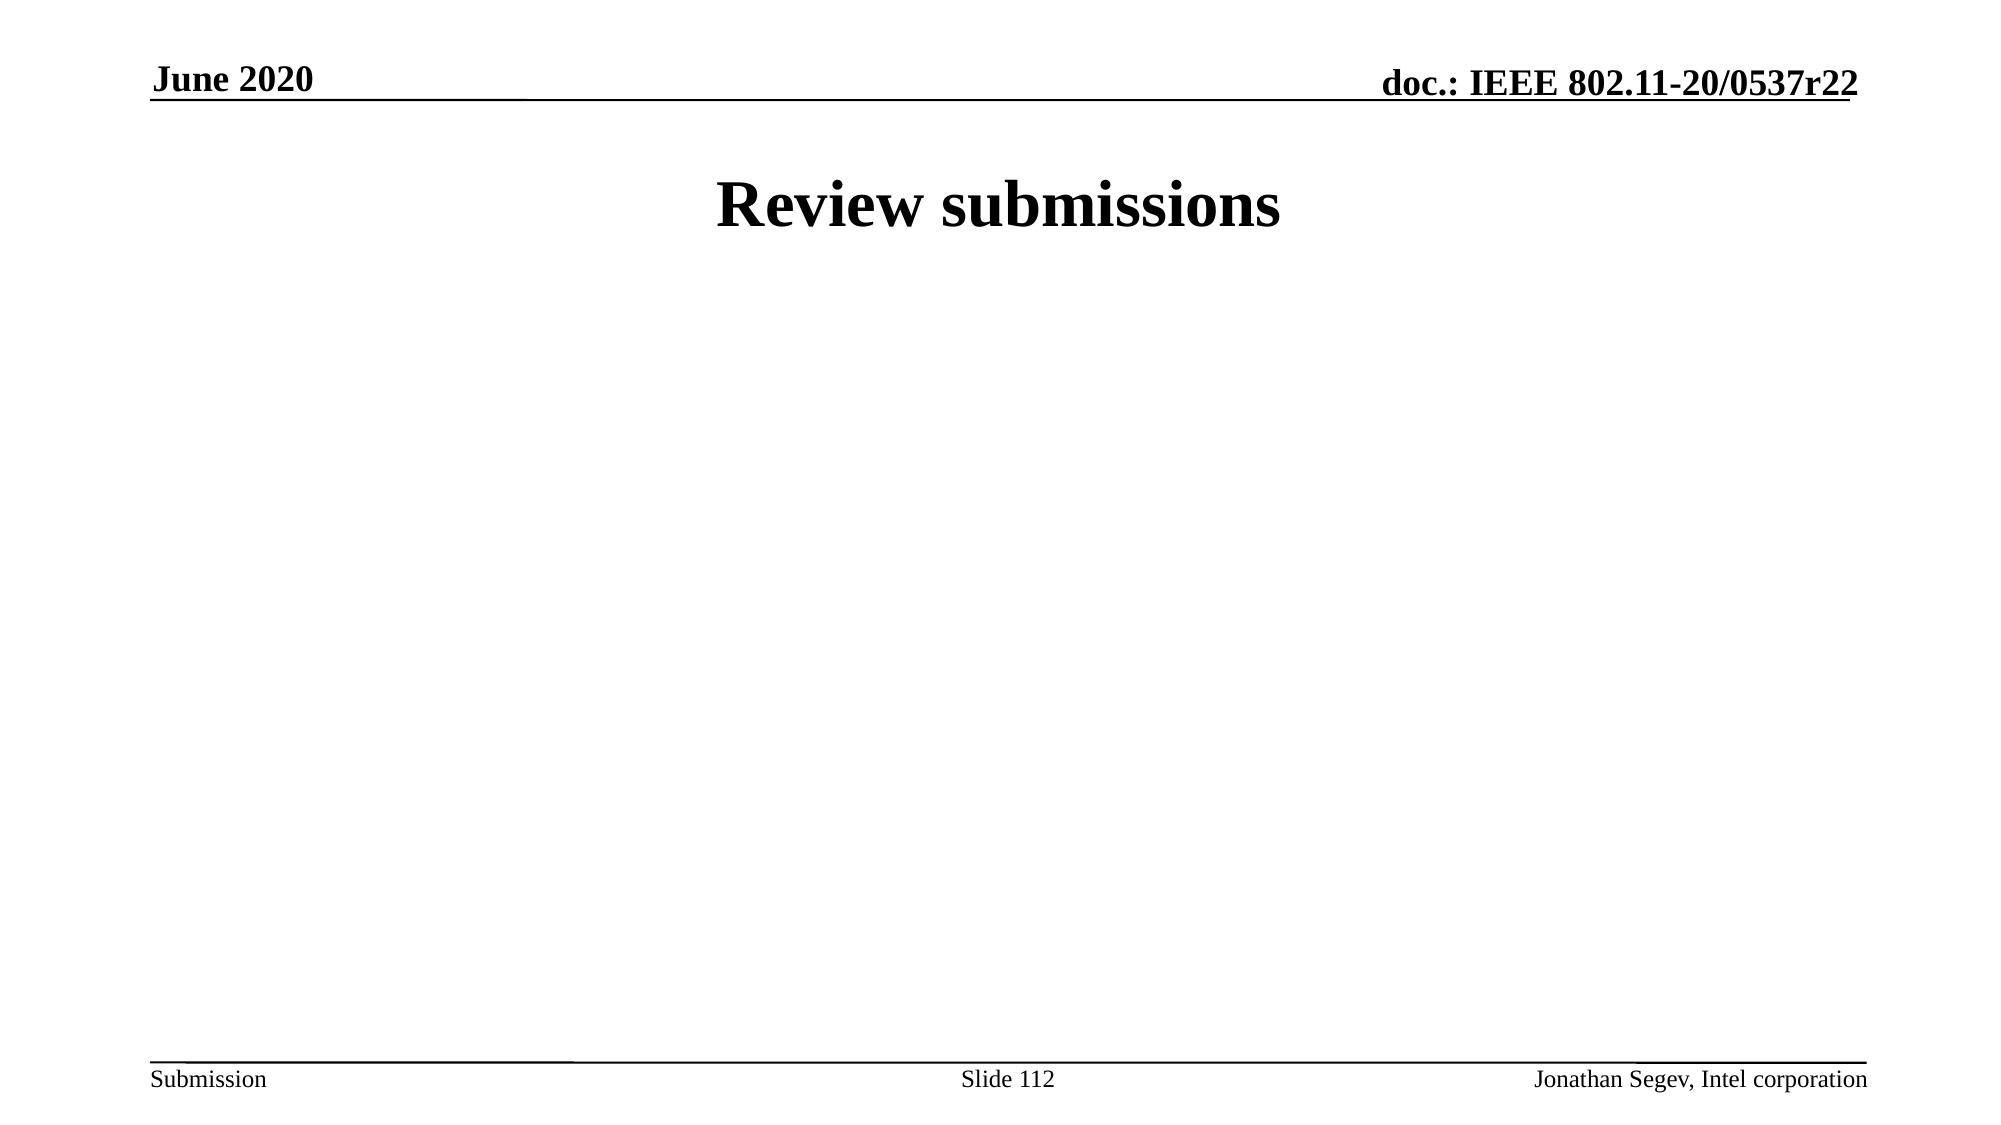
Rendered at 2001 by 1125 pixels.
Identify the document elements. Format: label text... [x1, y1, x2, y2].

slide_number Slide 112 [950, 1061, 1067, 1123]
footer Jonathan Segev, Intel corporation [1171, 1061, 1869, 1093]
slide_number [152, 54, 563, 100]
title Review submissions [149, 112, 1850, 288]
